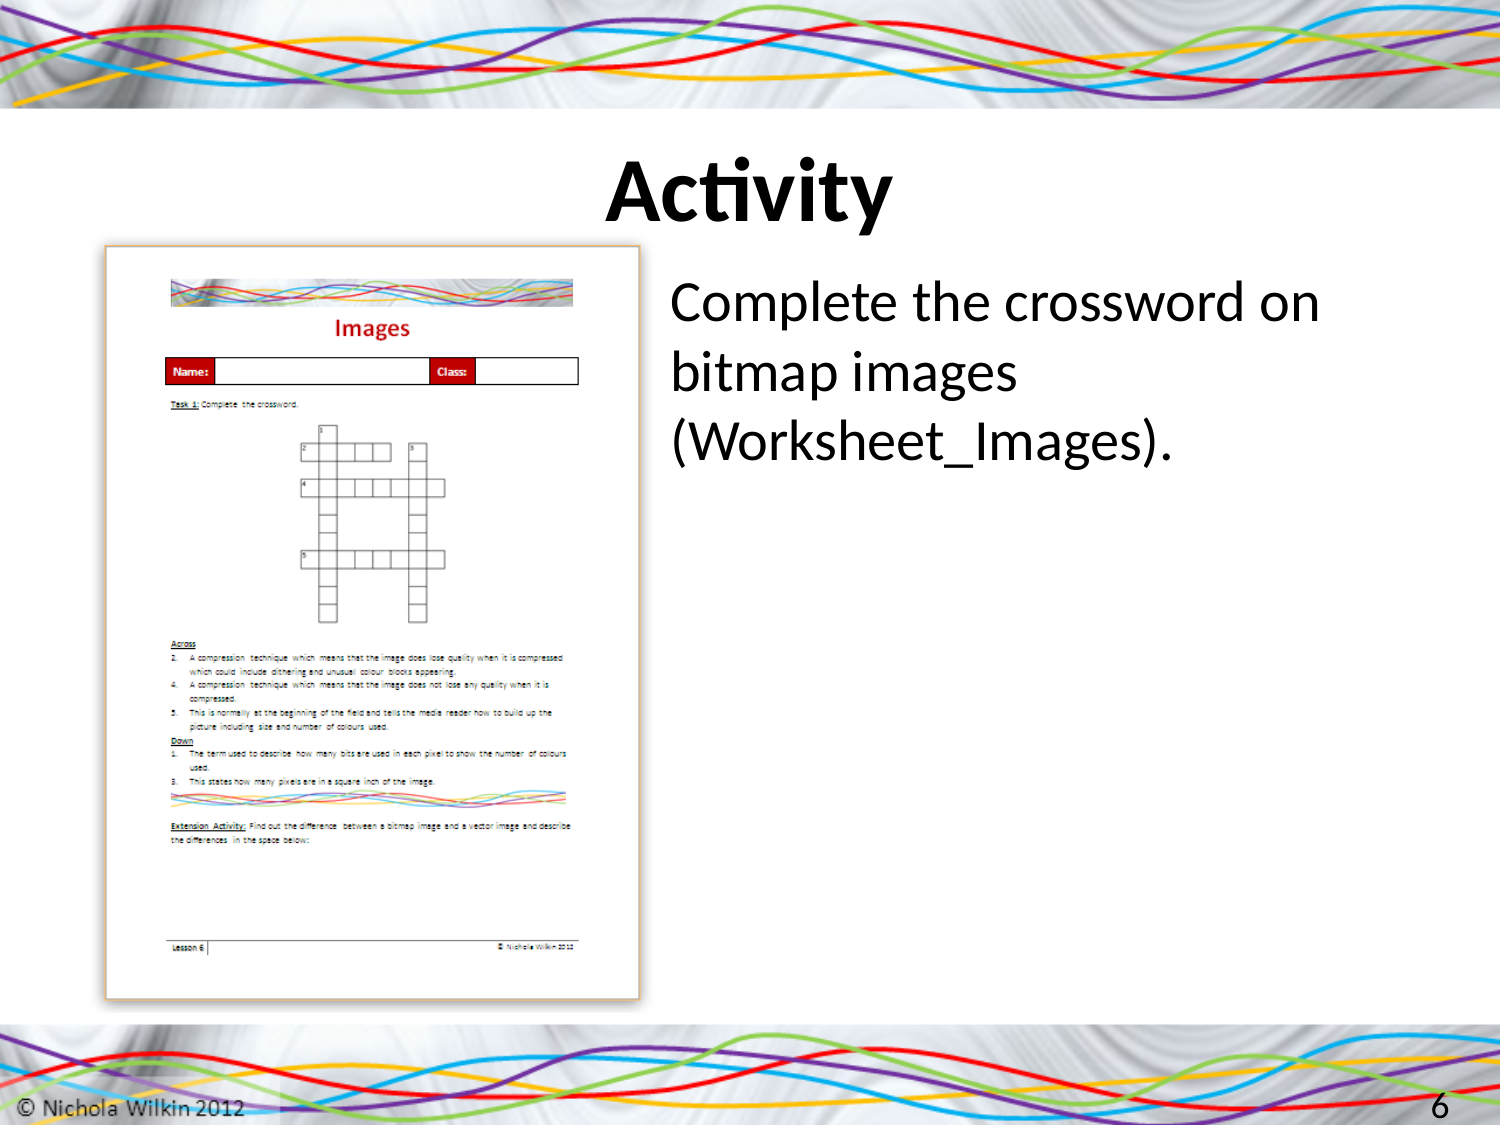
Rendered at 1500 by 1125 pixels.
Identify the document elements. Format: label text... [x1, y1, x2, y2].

slide_number 6 [1352, 1074, 1465, 1125]
list Complete the crossword on bitmap images (Worksheet_Images). [660, 255, 1449, 989]
picture [0, 0, 1500, 1125]
title Activity [75, 113, 1425, 256]
